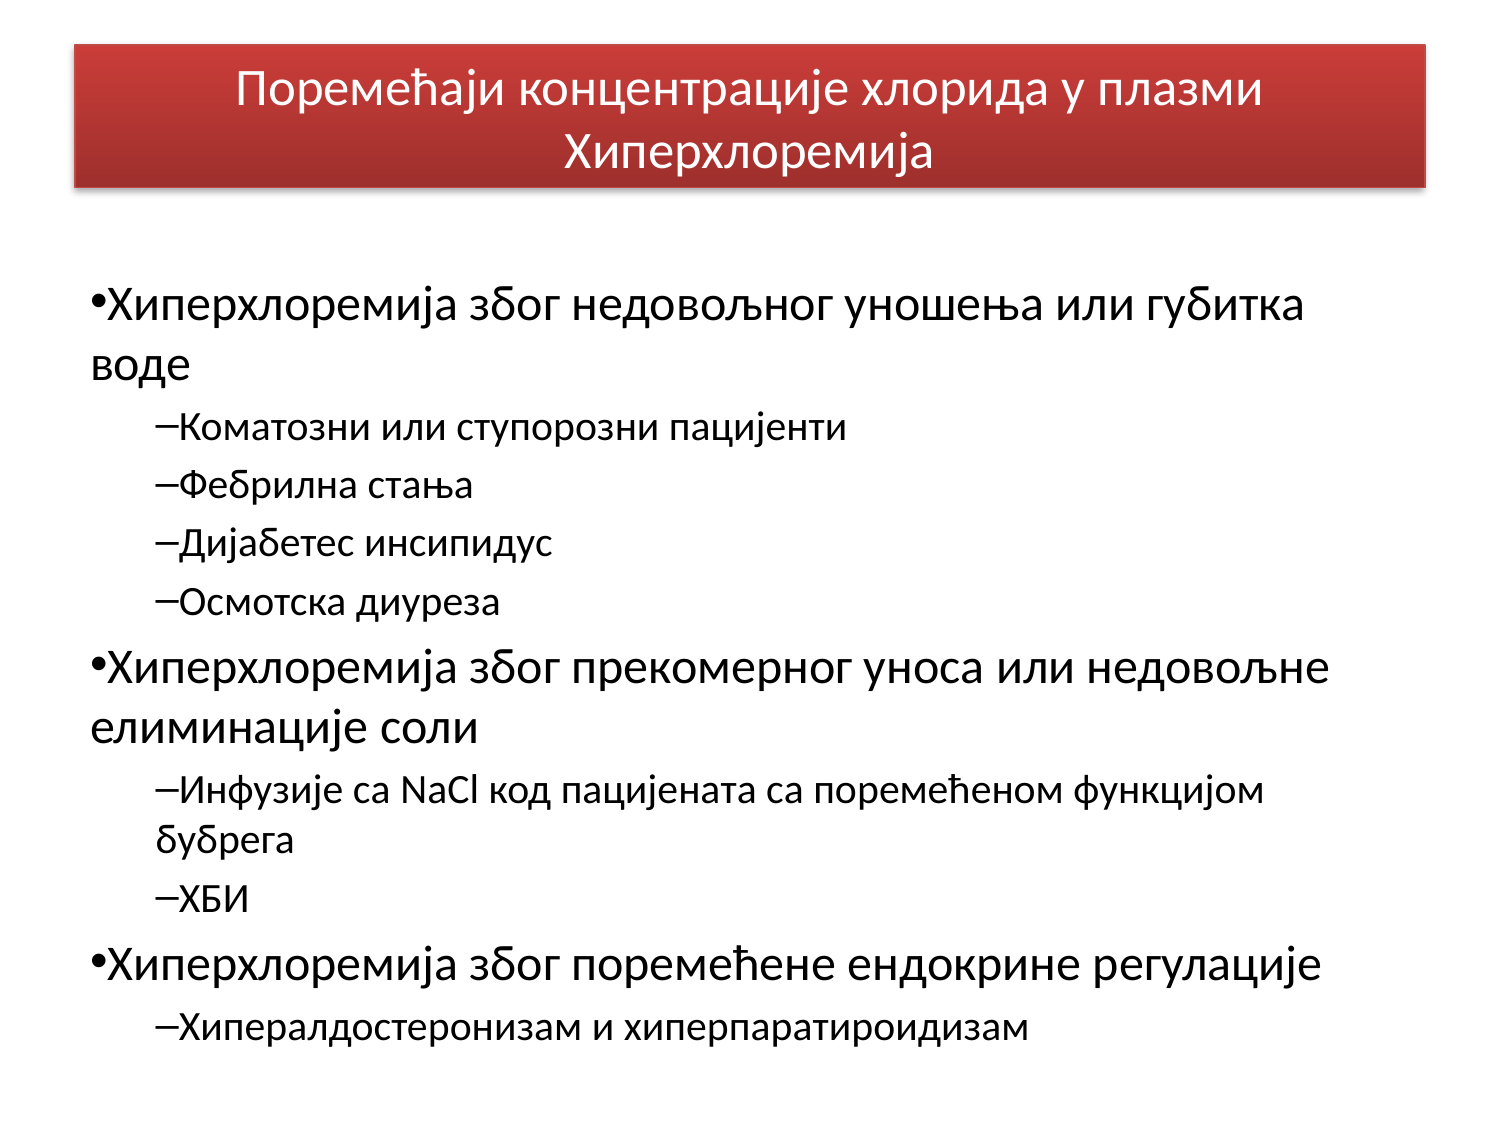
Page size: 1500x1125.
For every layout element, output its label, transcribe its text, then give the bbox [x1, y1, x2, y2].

list Хиперхлоремија због недовољног уношења или губитка воде Коматозни или ступорозни пацијенти Фебрилна стања Дијабетес инсипидус Осмотска диуреза Хиперхлоремија због прекомерног уноса или недовољне елиминације соли Инфузије са NaCl код пацијената са поремећеном функцијом бубрега ХБИ Хиперхлоремија због поремећене ендокрине регулације Хипералдостеронизам и хиперпаратироидизам [75, 262, 1425, 1088]
title Поремећаји концентрације хлорида у плазми Хиперхлоремија [74, 44, 1426, 188]
